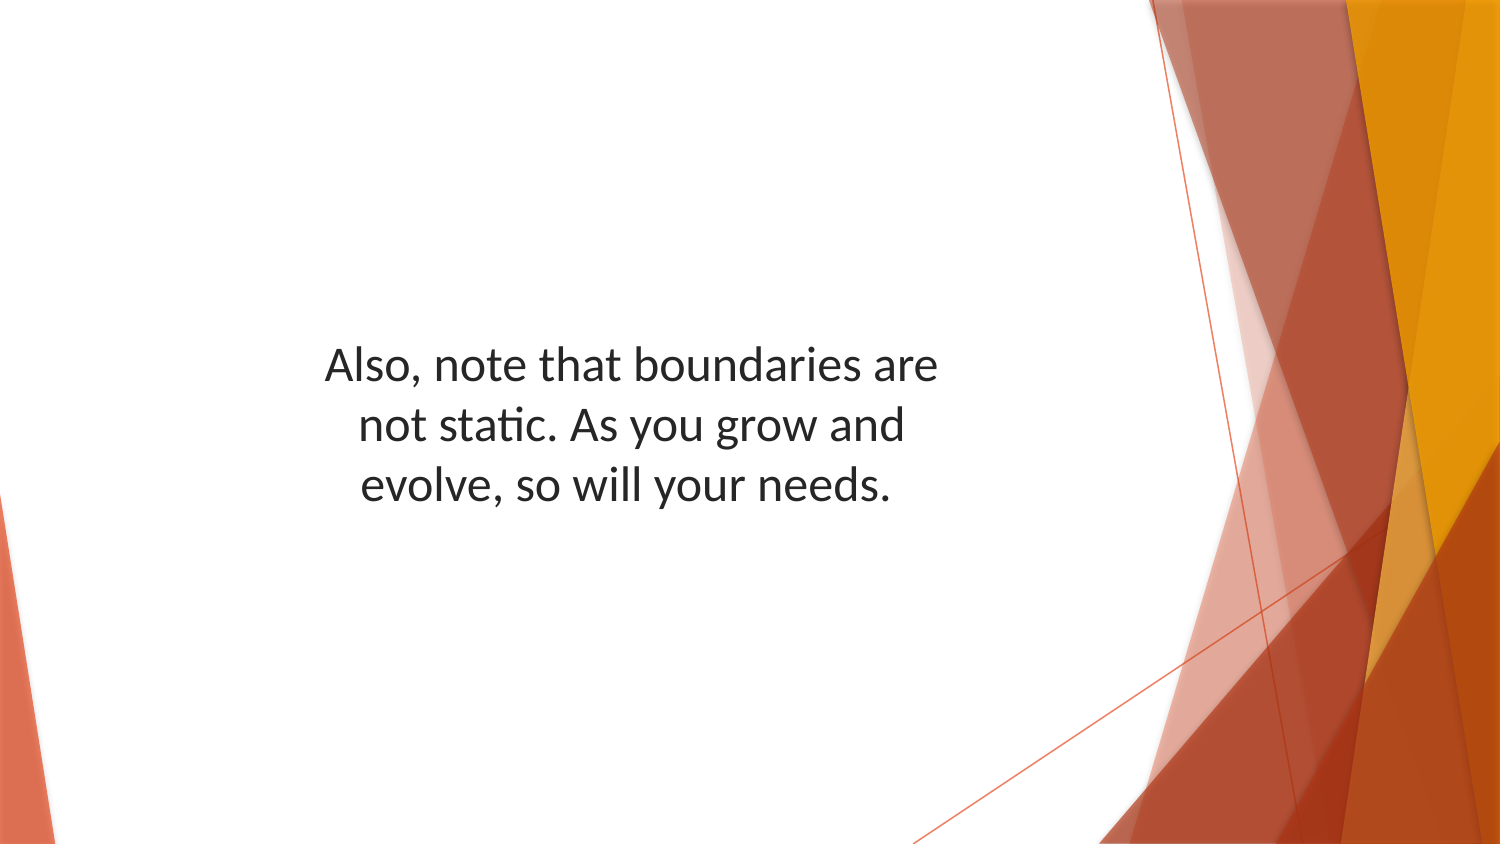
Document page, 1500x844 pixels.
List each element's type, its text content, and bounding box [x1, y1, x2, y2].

list Also, note that boundaries are not static. As you grow and evolve, so will your needs. [277, 197, 987, 647]
